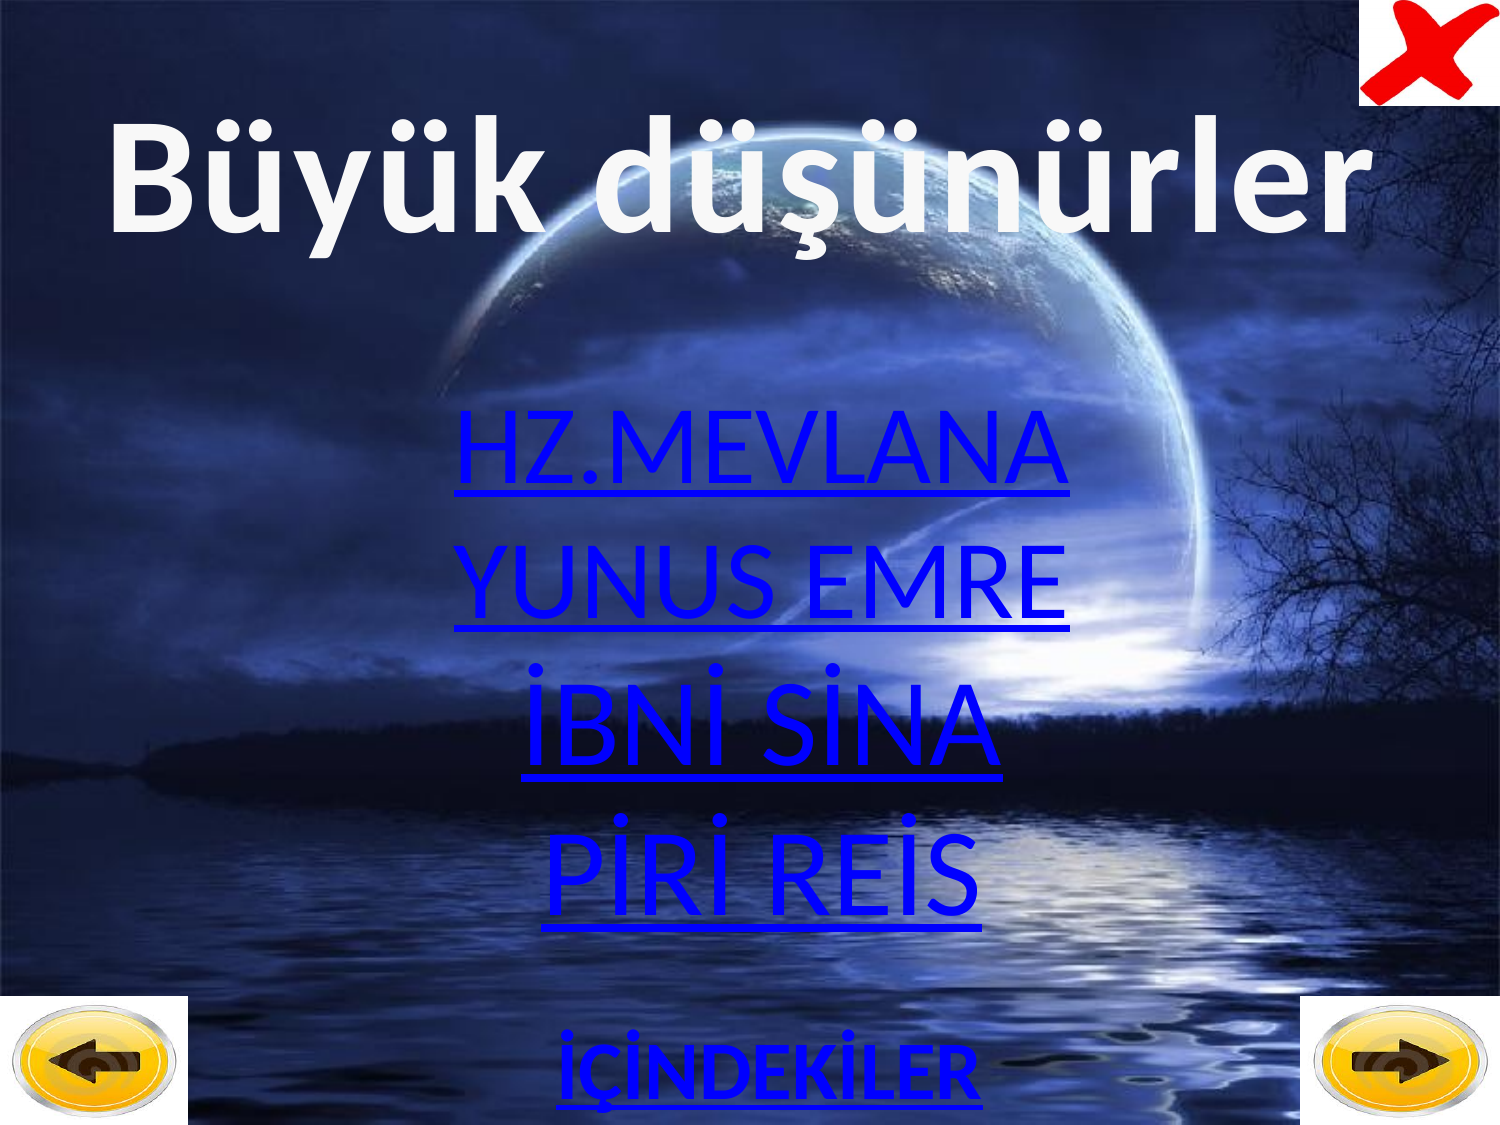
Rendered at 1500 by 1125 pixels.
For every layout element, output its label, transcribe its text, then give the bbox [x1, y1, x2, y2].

picture [0, 0, 1500, 1125]
text_box Büyük düşünürler [88, 58, 1393, 274]
text_box HZ.MEVLANA YUNUS EMRE İBNİ SİNA PİRİ REİS [152, 363, 1372, 1125]
text_box İÇİNDEKİLER [541, 1008, 998, 1124]
